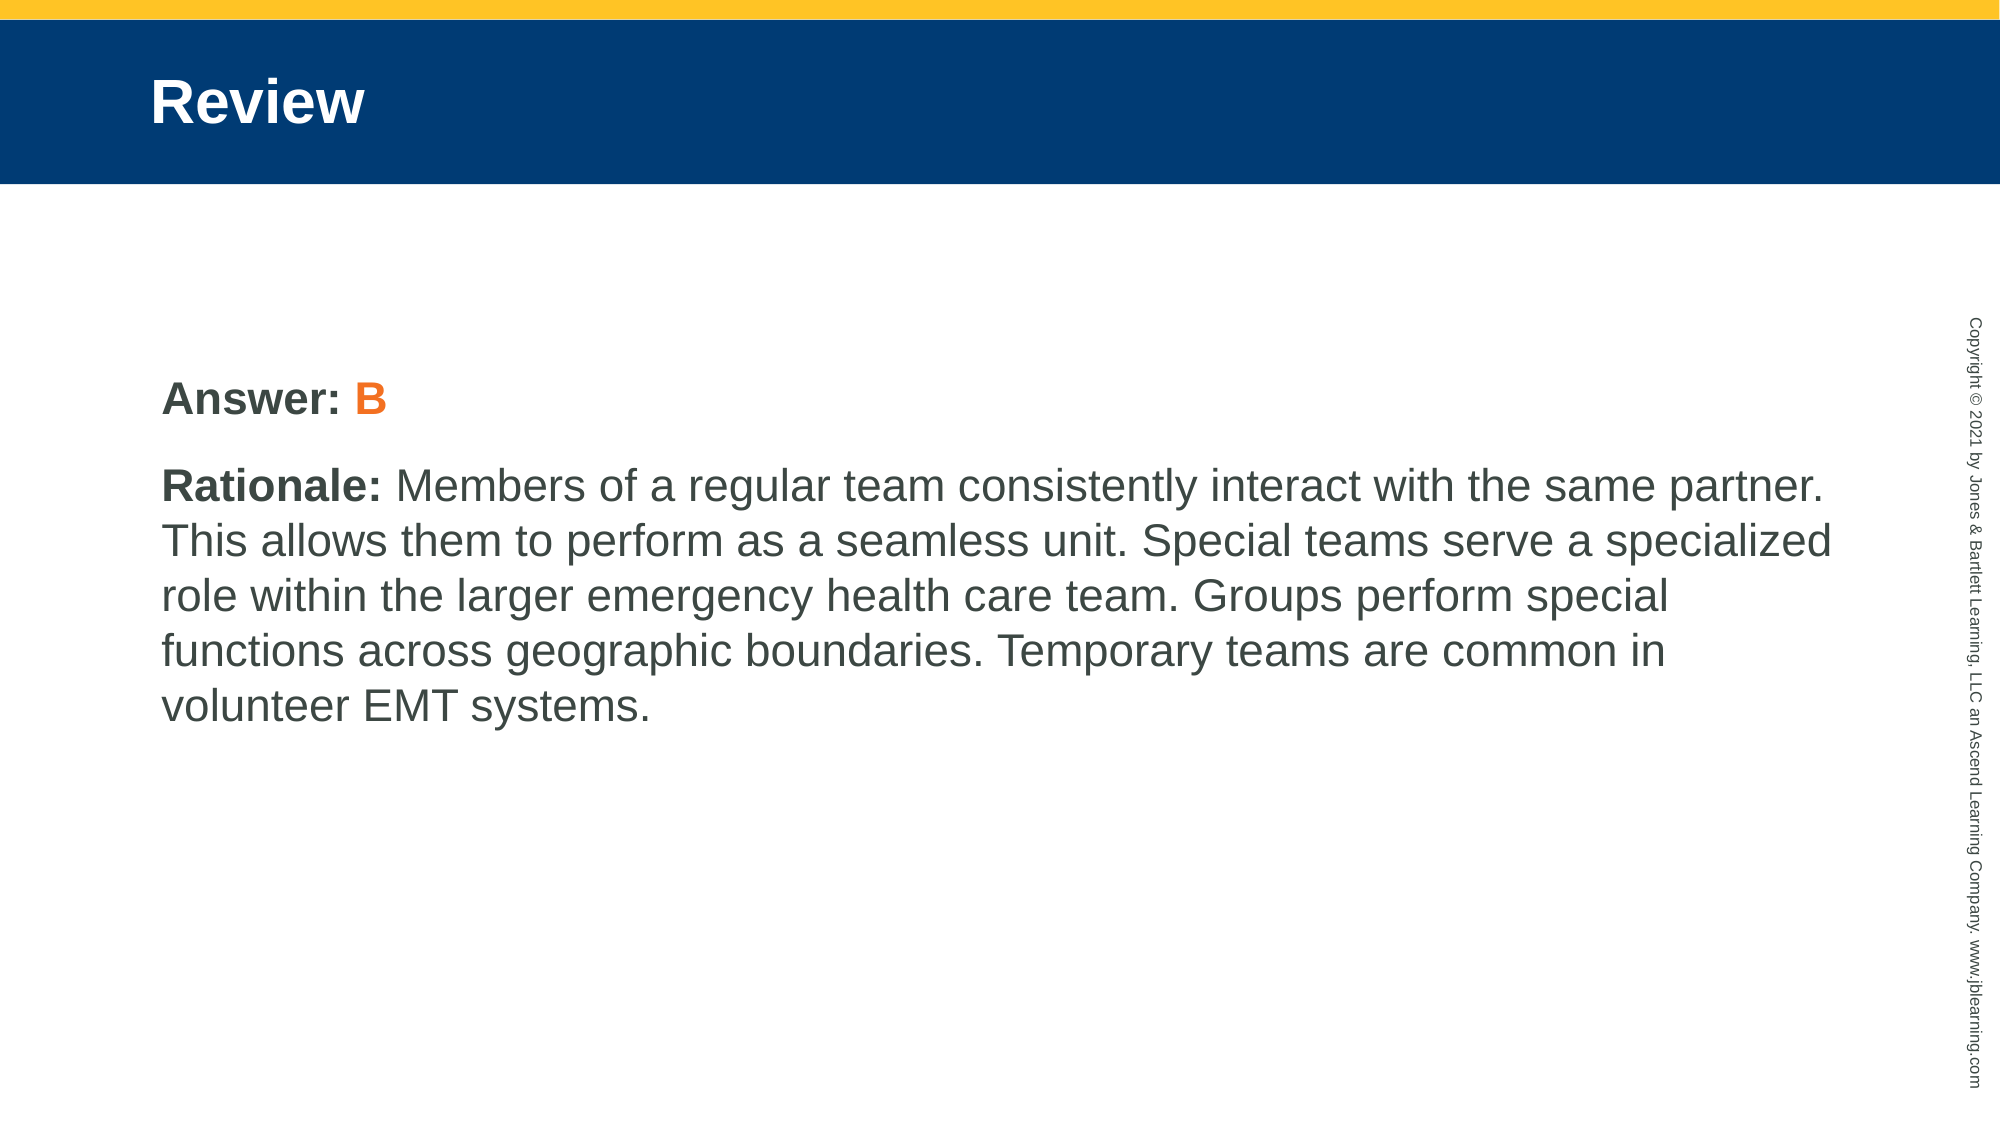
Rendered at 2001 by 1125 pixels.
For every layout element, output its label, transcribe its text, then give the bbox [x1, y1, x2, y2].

title Review [0, 19, 2000, 185]
list Answer: B Rationale: Members of a regular team consistently interact with the same partner. This allows them to perform as a seamless unit. Special teams serve a specialized role within the larger emergency health care team. Groups perform special functions across geographic boundaries. Temporary teams are common in volunteer EMT systems. [146, 361, 1859, 1016]
